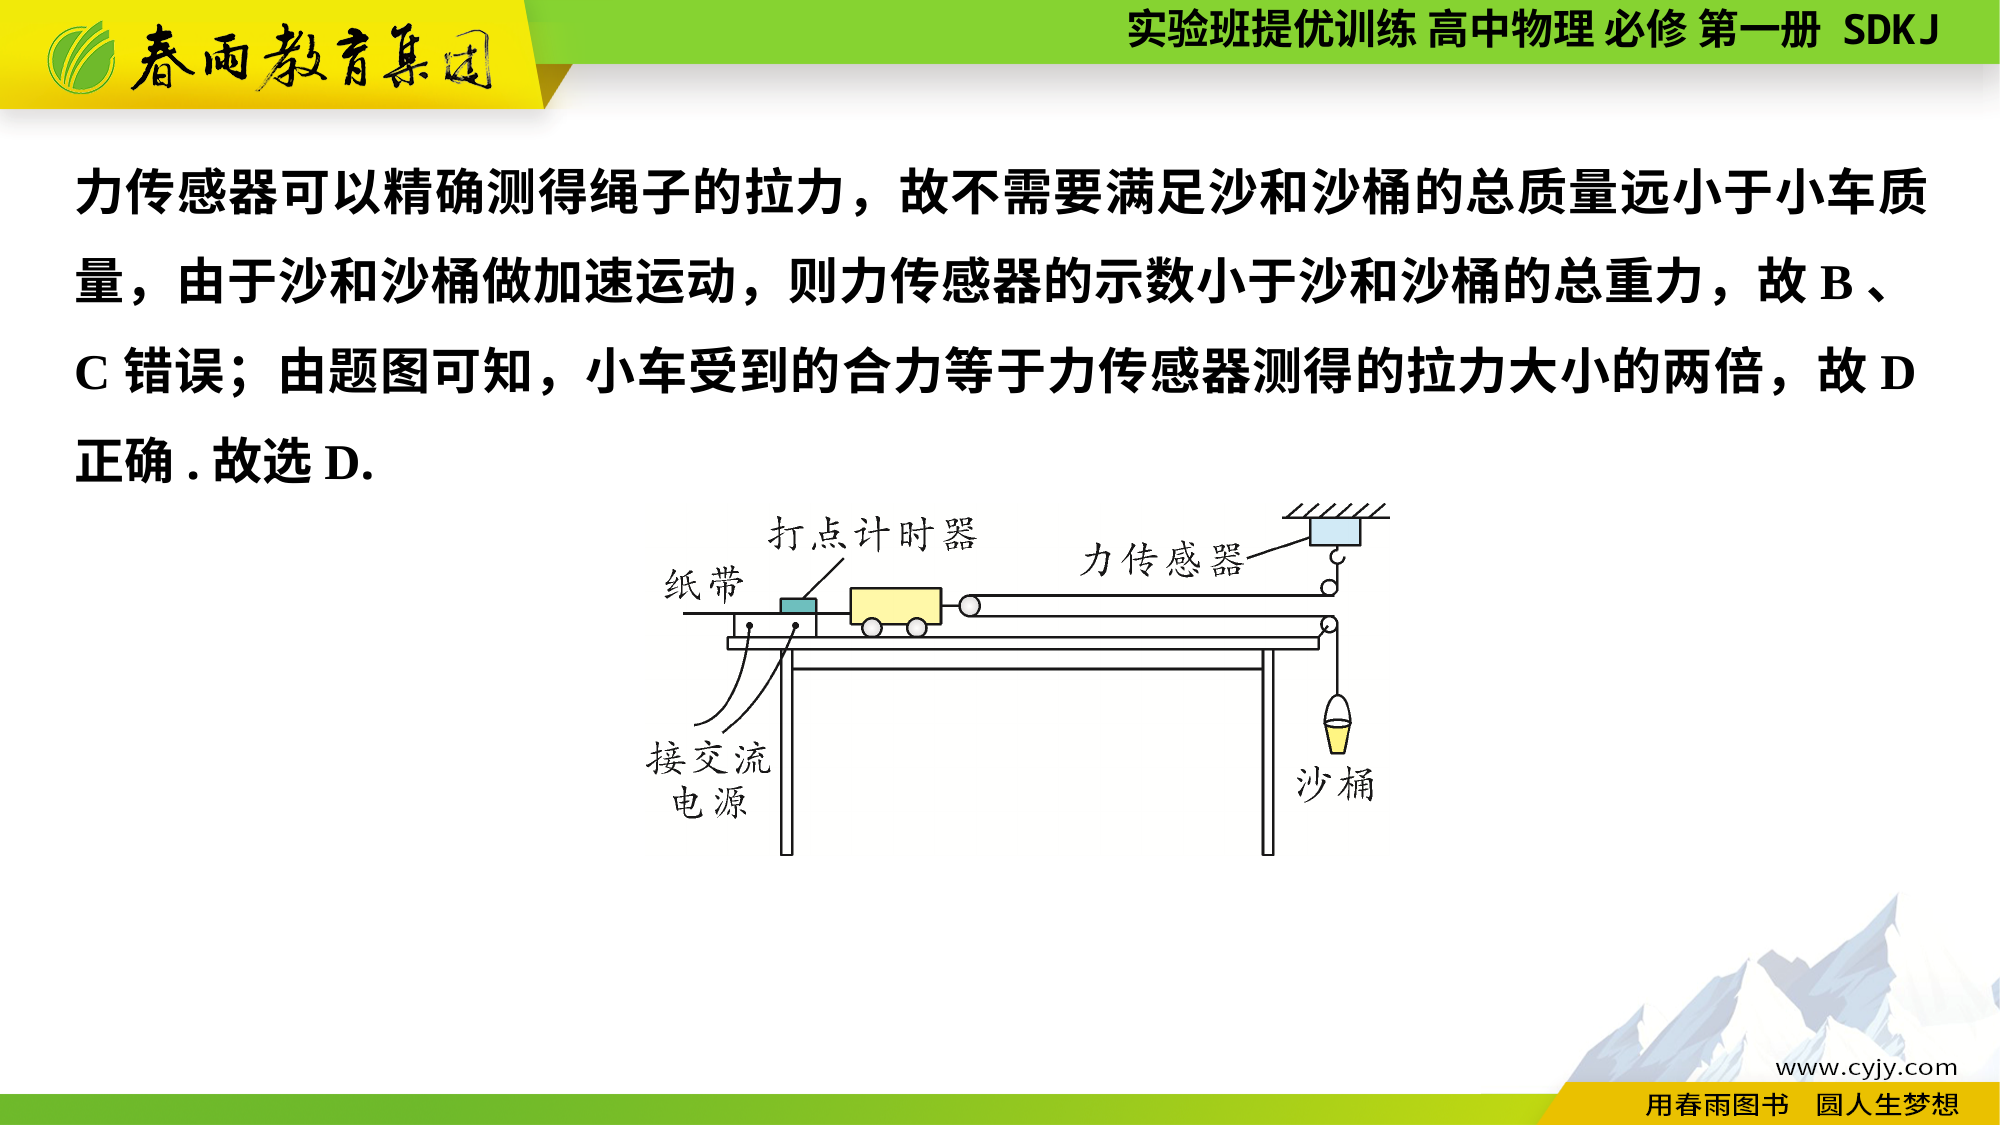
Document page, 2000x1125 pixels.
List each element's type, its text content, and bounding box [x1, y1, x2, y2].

list 力传感器可以精确测得绳子的拉力，故不需要满足沙和沙桶的总质量远小于小车质量，由于沙和沙桶做加速运动，则力传感器的示数小于沙和沙桶的总重力，故B、C错误；由题图可知，小车受到的合力等于力传感器测得的拉力大小的两倍，故D正确.故选D. [59, 122, 1944, 490]
picture [0, 0, 2000, 1125]
